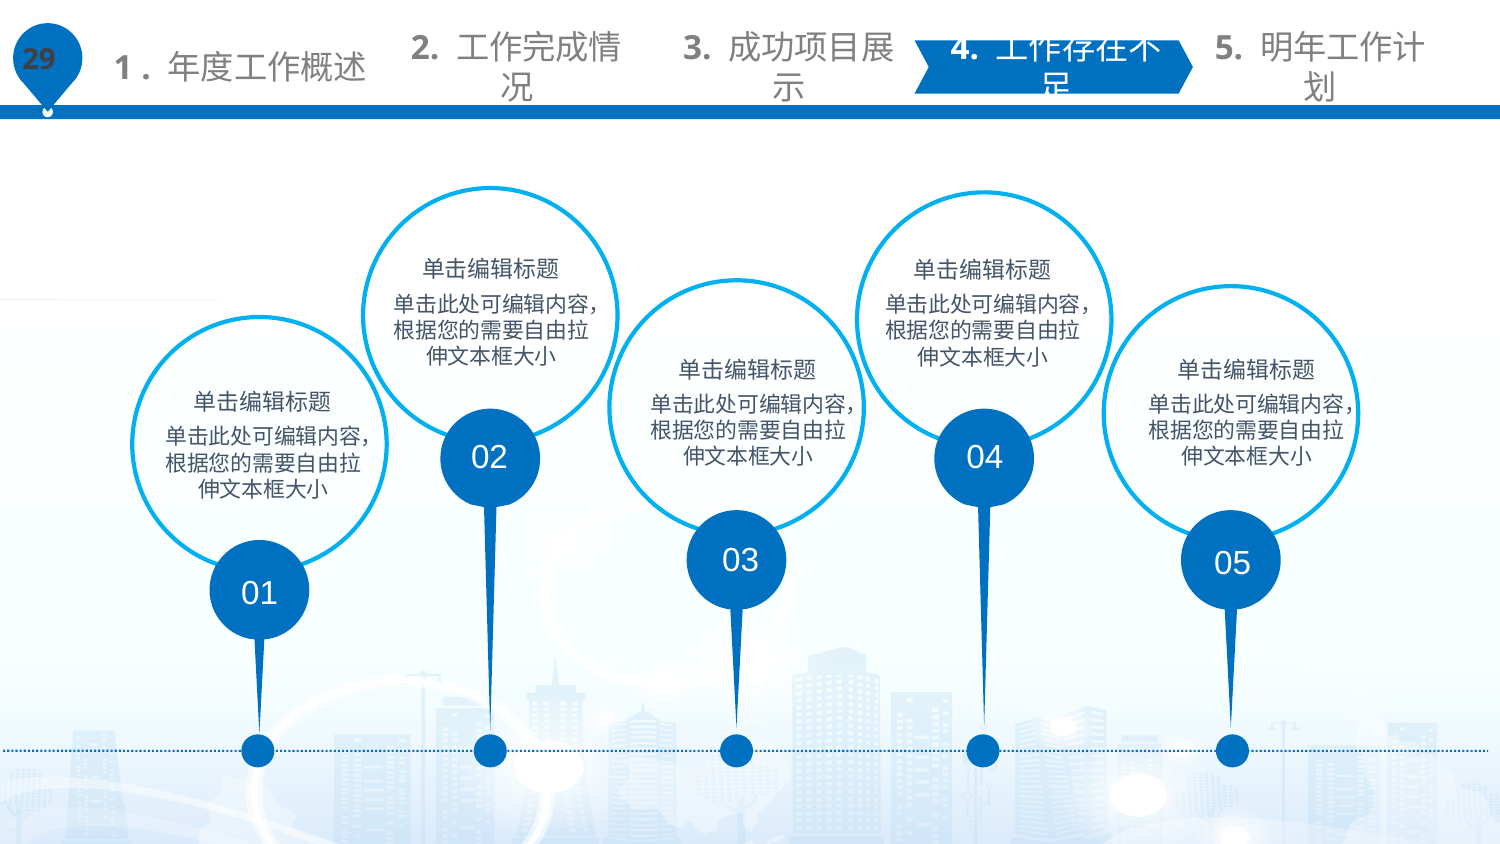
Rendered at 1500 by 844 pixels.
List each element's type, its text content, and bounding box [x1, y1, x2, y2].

text_box 4. 工作存在不足 [941, 26, 1172, 107]
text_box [118, 316, 341, 768]
picture [0, 0, 1500, 105]
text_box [641, 279, 833, 768]
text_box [838, 192, 1127, 768]
text_box 1 . 年度工作概述 [100, 46, 380, 87]
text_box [346, 187, 636, 768]
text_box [1131, 285, 1391, 768]
text_box [0, 120, 1500, 844]
text_box [1172, 38, 1195, 96]
text_box 3. 成功项目展示 [673, 26, 905, 107]
text_box 5. 明年工作计划 [1205, 26, 1436, 107]
text_box 2. 工作完成情况 [401, 26, 632, 107]
text_box [912, 38, 941, 96]
